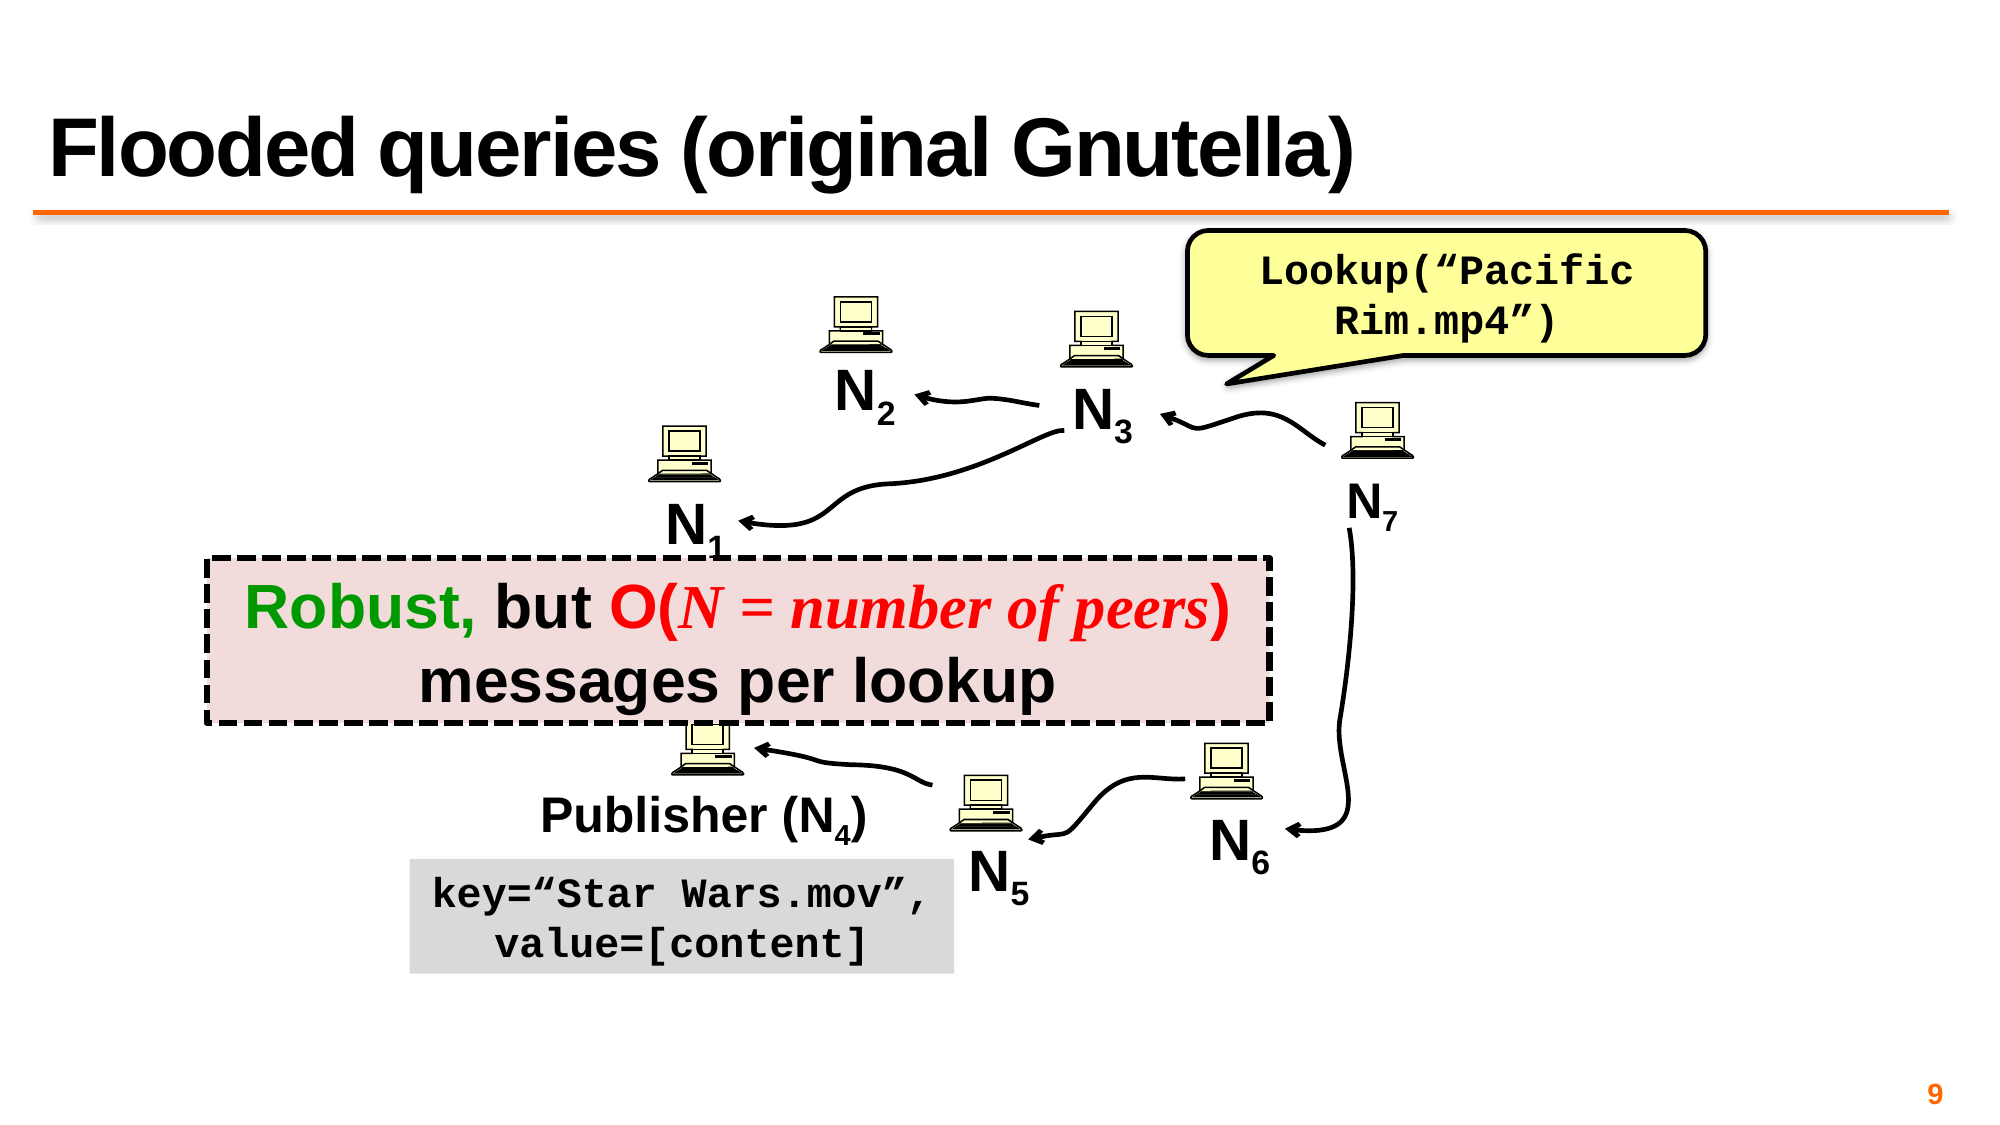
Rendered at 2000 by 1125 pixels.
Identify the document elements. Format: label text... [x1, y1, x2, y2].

text_box N7 [1331, 461, 1414, 545]
text_box [648, 426, 721, 482]
text_box [671, 723, 744, 775]
text_box N5 [953, 825, 1045, 920]
text_box Publisher (N4) [525, 774, 883, 858]
text_box [1341, 402, 1414, 459]
text_box N2 [820, 344, 911, 440]
text_box [1060, 311, 1133, 367]
text_box [1028, 777, 1186, 844]
text_box N3 [1057, 363, 1148, 459]
text_box [738, 430, 1065, 531]
text_box Lookup(“Pacific Rim.mp4”) [1186, 229, 1707, 385]
text_box [1159, 412, 1326, 446]
text_box key=“Star Wars.mov”, value=[content] [409, 858, 955, 974]
text_box [820, 296, 892, 353]
text_box Robust, but O(N = number of peers) messages per lookup [206, 558, 1270, 723]
text_box N1 [650, 478, 742, 558]
title Flooded queries (original Gnutella) [33, 24, 1950, 201]
text_box [754, 742, 933, 786]
text_box [950, 775, 1022, 831]
slide_number 9 [1482, 1074, 1950, 1110]
text_box [1190, 743, 1263, 799]
text_box [1284, 527, 1354, 838]
text_box N6 [1194, 794, 1285, 889]
text_box [914, 391, 1040, 406]
